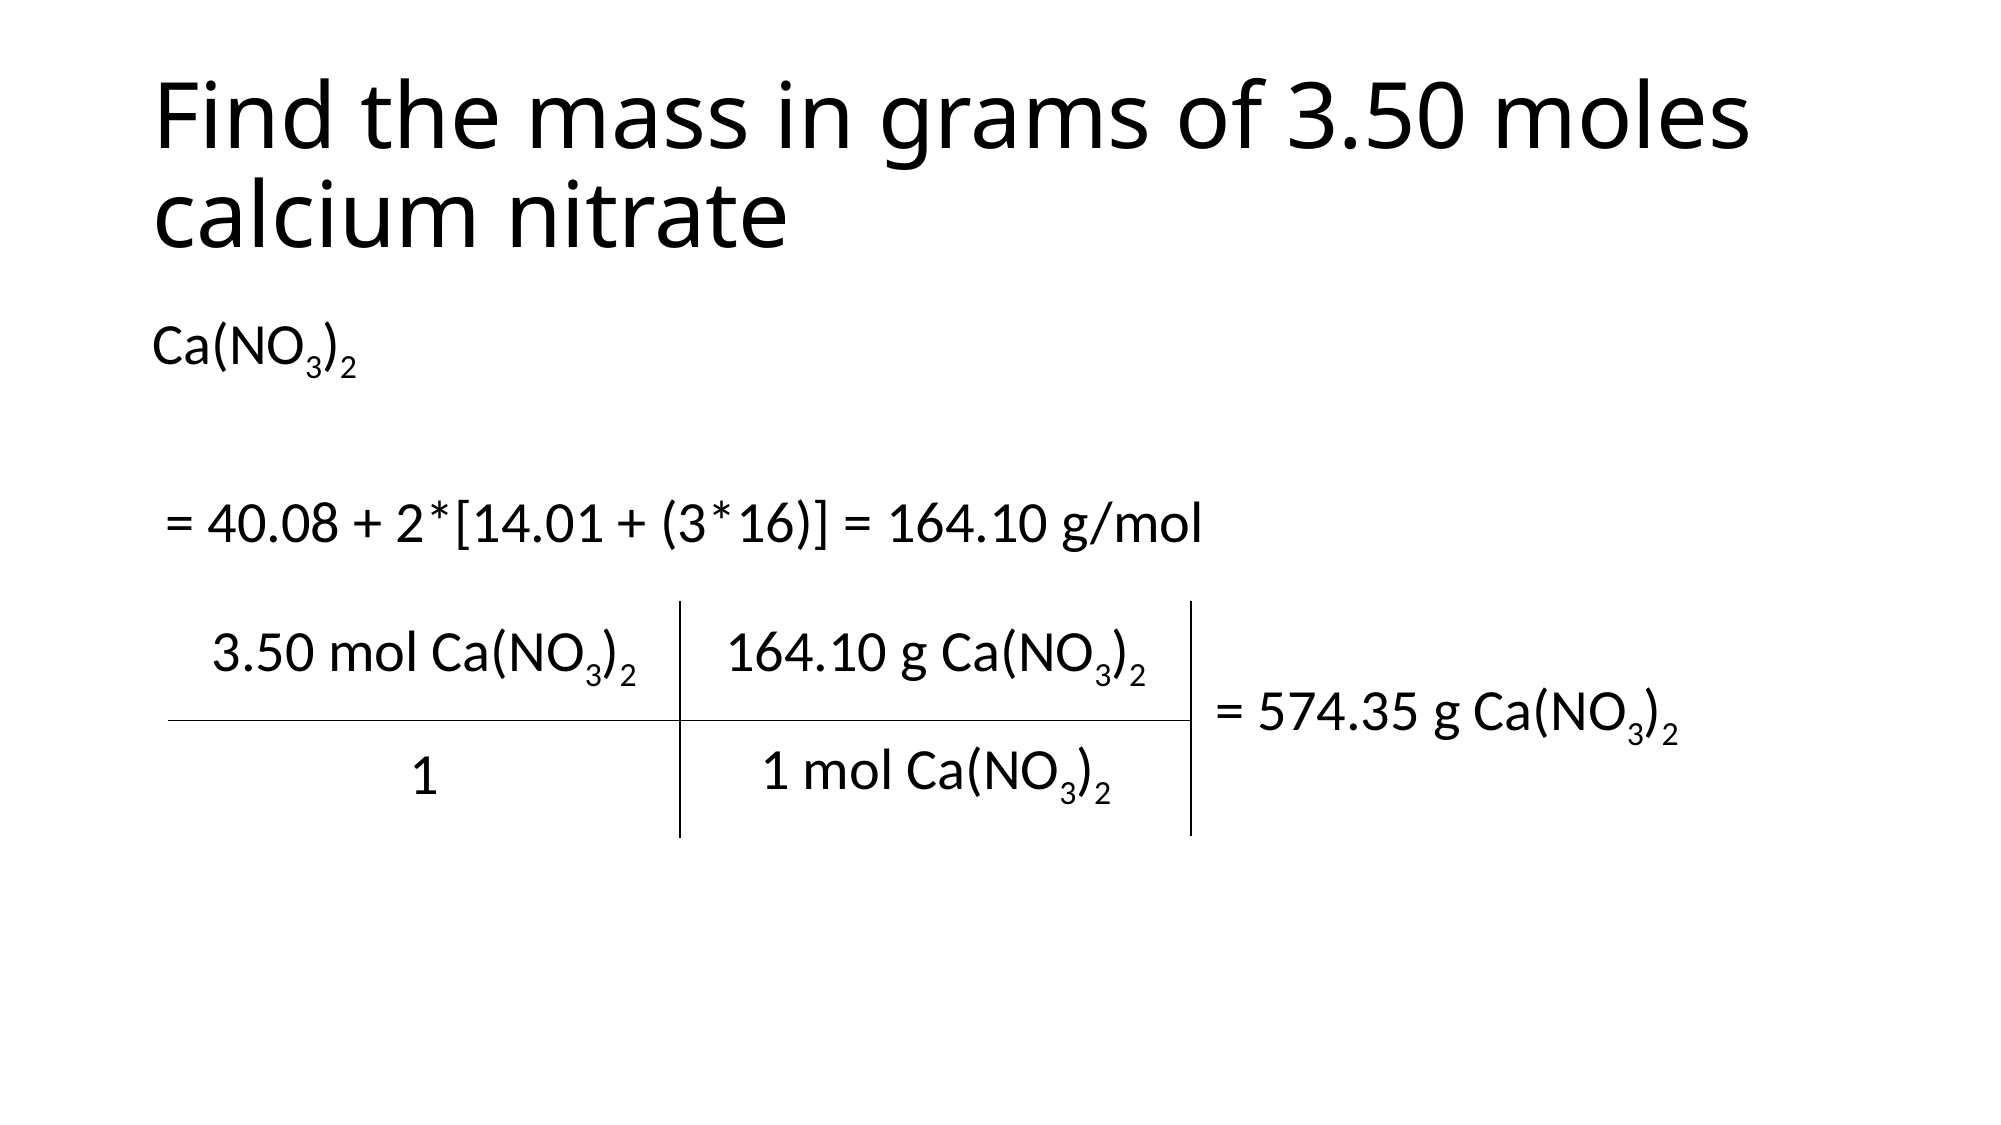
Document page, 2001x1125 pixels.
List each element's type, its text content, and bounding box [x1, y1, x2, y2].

table_header 164.10 g Ca(NO3)2 [681, 603, 1190, 720]
title Find the mass in grams of 3.50 moles calcium nitrate [137, 59, 1863, 278]
table_cell 1 [169, 721, 679, 838]
table_header = 574.35 g Ca(NO3)2 [1192, 603, 1702, 836]
table_header 3.50 mol Ca(NO3)2 [169, 603, 679, 720]
table_cell 1 mol Ca(NO3)2 [681, 721, 1190, 838]
list Ca(NO3)2 = 40.08 + 2*[14.01 + (3*16)] = 164.10 g/mol [137, 299, 1863, 1014]
